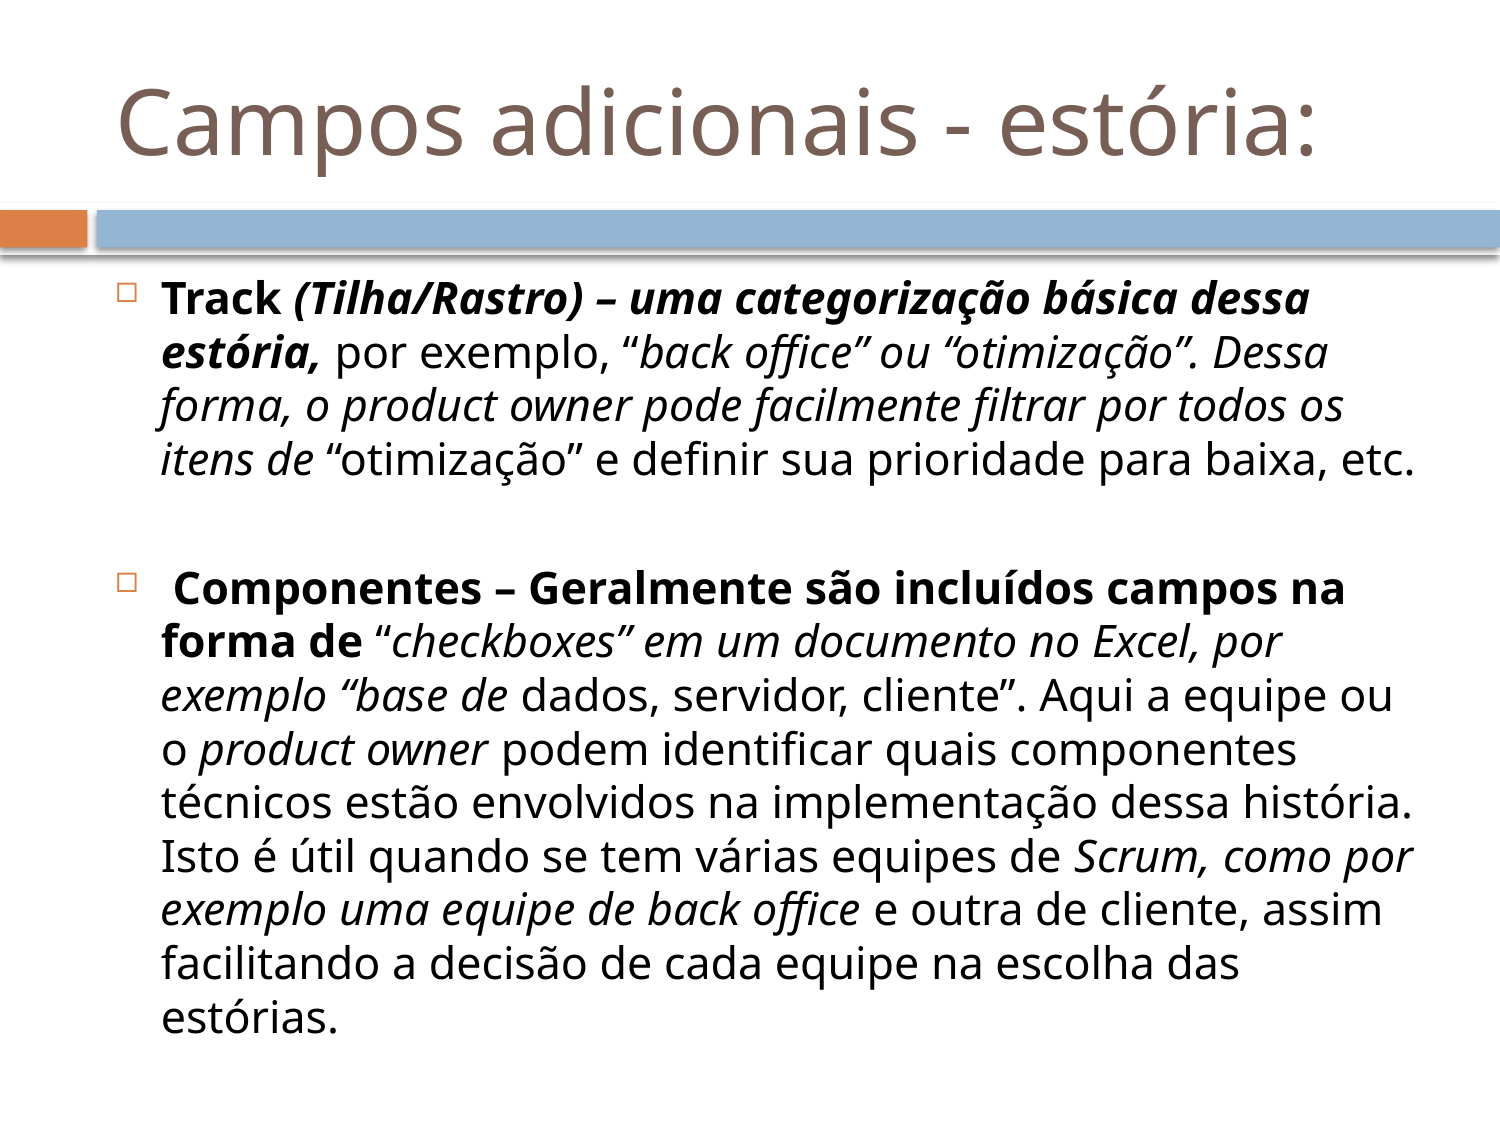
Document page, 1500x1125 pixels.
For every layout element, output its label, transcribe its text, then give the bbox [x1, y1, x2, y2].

title Campos adicionais - estória: [100, 37, 1438, 200]
list Track (Tilha/Rastro) – uma categorização básica dessa estória, por exemplo, “back office” ou “otimização”. Dessa forma, o product owner pode facilmente filtrar por todos os itens de “otimização” e definir sua prioridade para baixa, etc. Componentes – Geralmente são incluídos campos na forma de “checkboxes” em um documento no Excel, por exemplo “base de dados, servidor, cliente”. Aqui a equipe ou o product owner podem identificar quais componentes técnicos estão envolvidos na implementação dessa história. Isto é útil quando se tem várias equipes de Scrum, como por exemplo uma equipe de back office e outra de cliente, assim facilitando a decisão de cada equipe na escolha das estórias. [100, 262, 1438, 1094]
